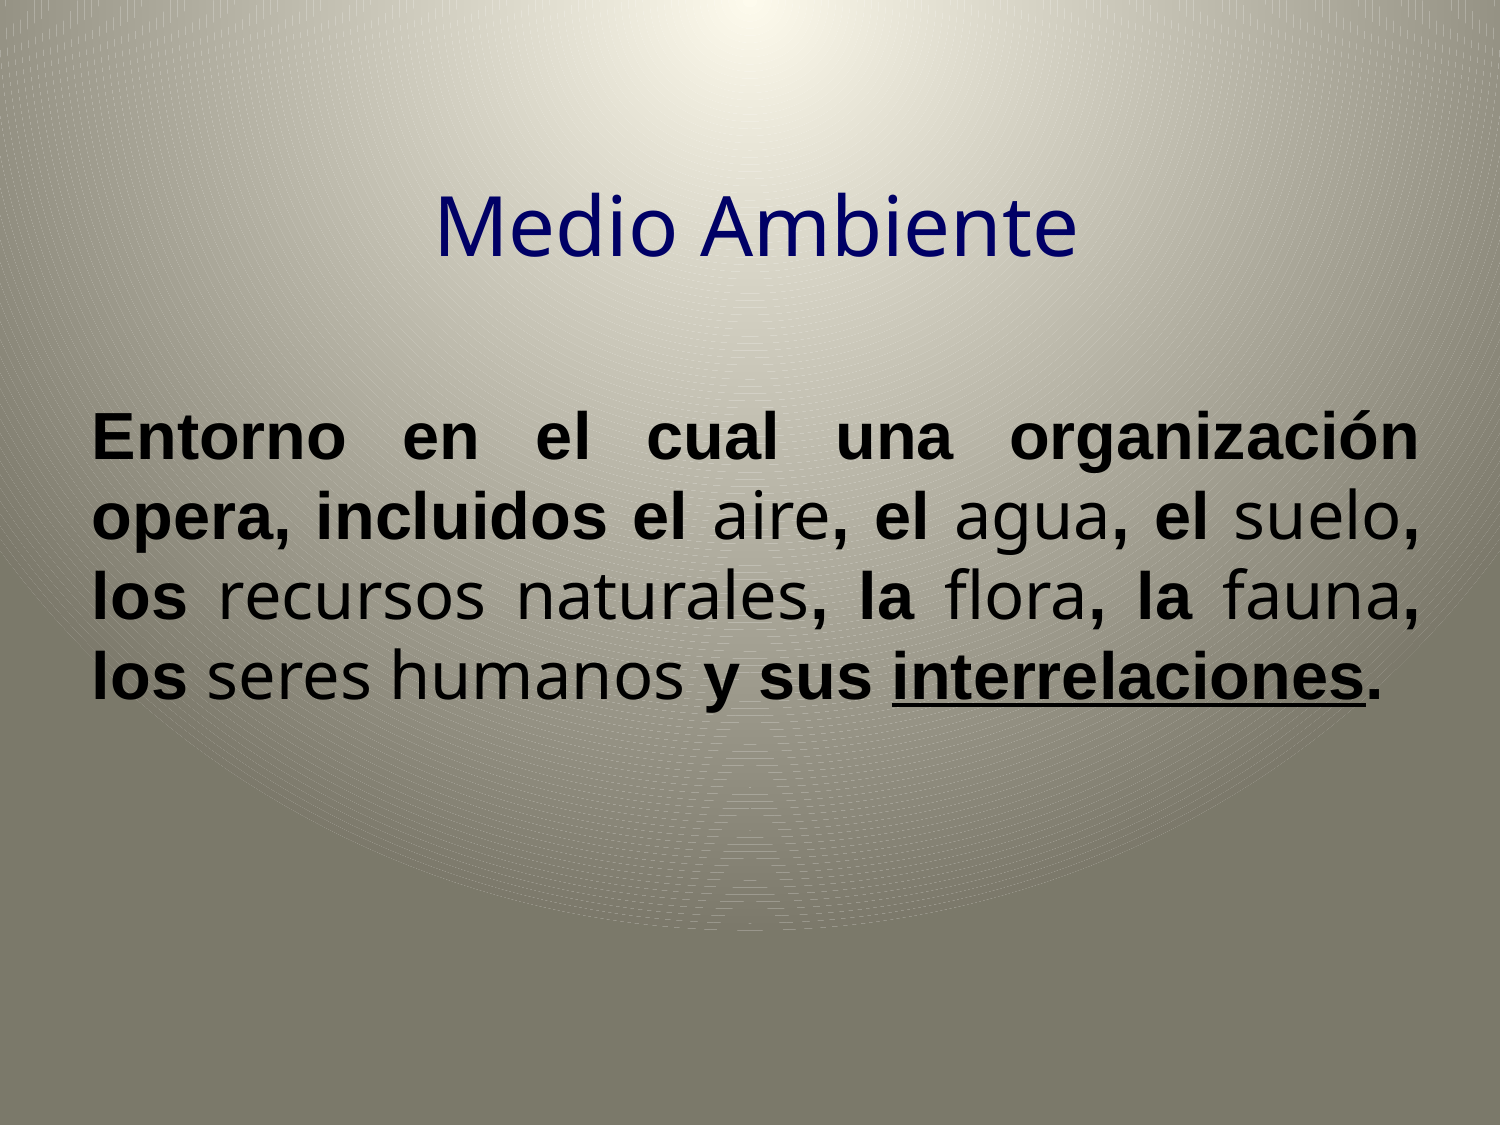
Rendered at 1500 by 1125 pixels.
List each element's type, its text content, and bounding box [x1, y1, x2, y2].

subtitle Entorno en el cual una organización opera, incluidos el aire, el agua, el suelo, los recursos naturales, la flora, la fauna, los seres humanos y sus interrelaciones. [76, 385, 1437, 785]
title Medio Ambiente [100, 160, 1413, 286]
